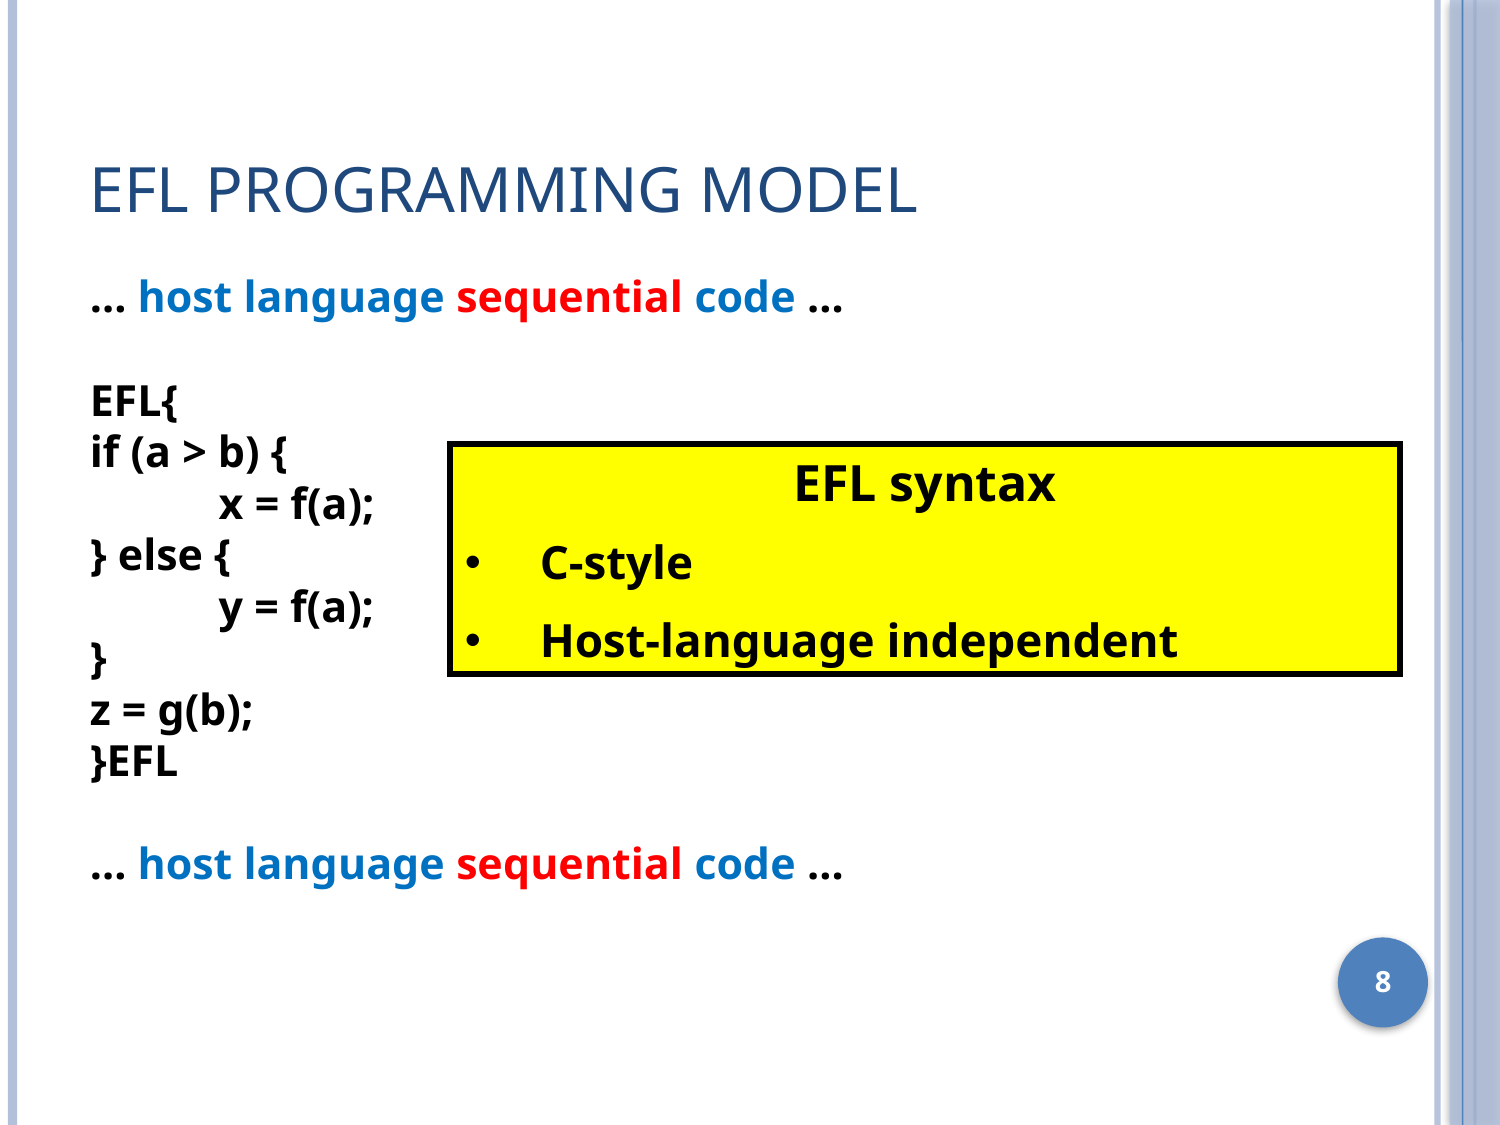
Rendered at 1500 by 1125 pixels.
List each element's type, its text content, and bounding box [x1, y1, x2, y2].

list … host language sequential code … EFL{ if (a > b) { x = f(a); } else { y = f(a); } z = g(b); }EFL … host language sequential code … [75, 262, 1400, 900]
title EFL Programming Model [75, 45, 1300, 233]
slide_number 8 [1333, 940, 1434, 1027]
text_box EFL syntax C-style Host-language independent [450, 443, 1400, 675]
